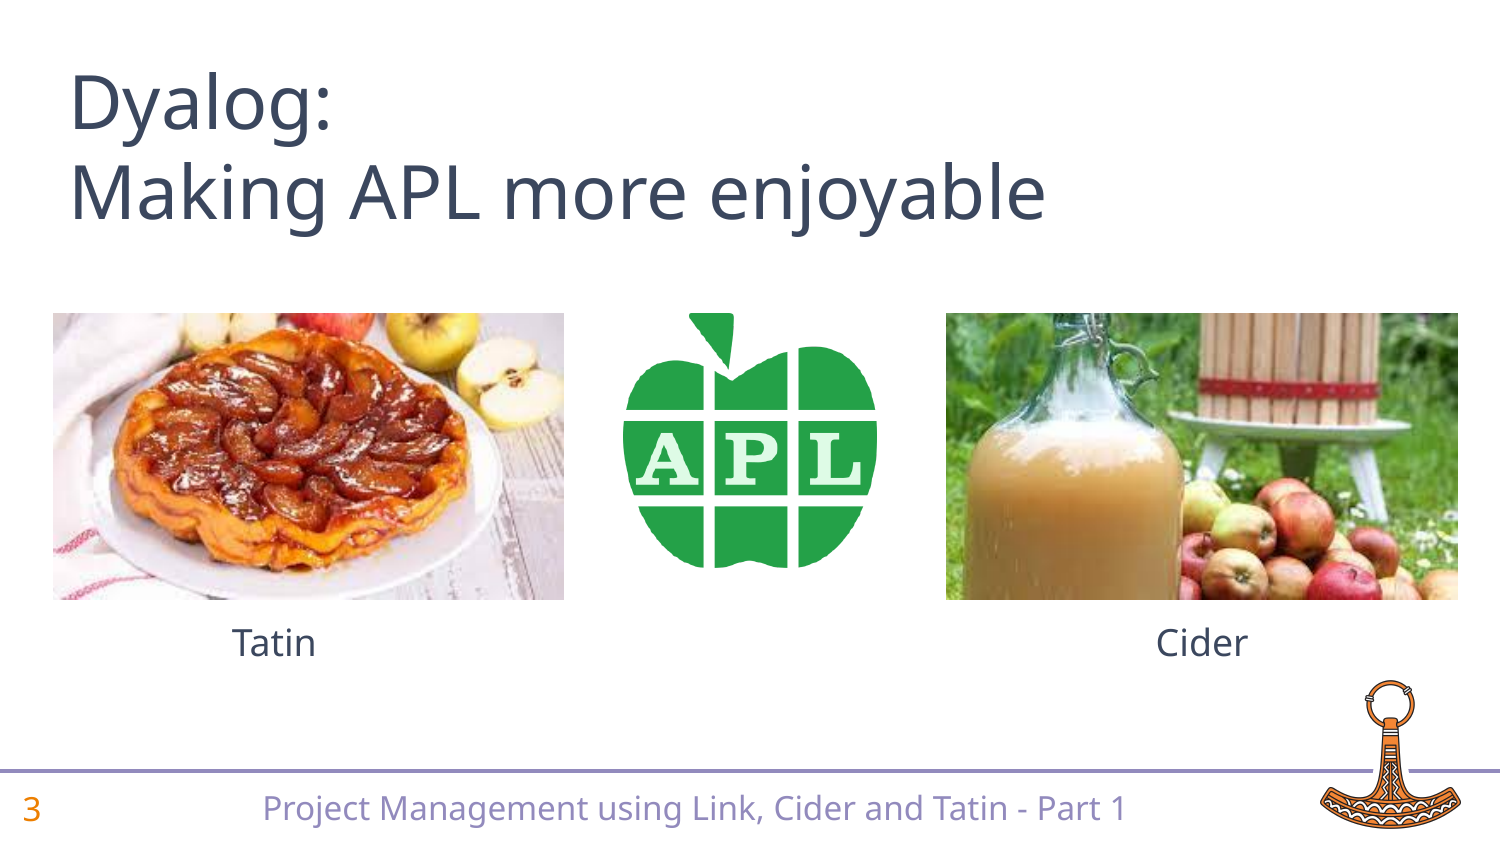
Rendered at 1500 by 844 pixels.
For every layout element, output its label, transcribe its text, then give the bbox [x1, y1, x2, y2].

title Dyalog: Making APL more enjoyable [53, 129, 1203, 242]
picture [1320, 680, 1461, 829]
text_box Tatin [217, 611, 332, 671]
text_box Cider [1140, 611, 1264, 671]
picture [946, 313, 1458, 600]
picture [52, 313, 564, 600]
picture [622, 313, 878, 568]
